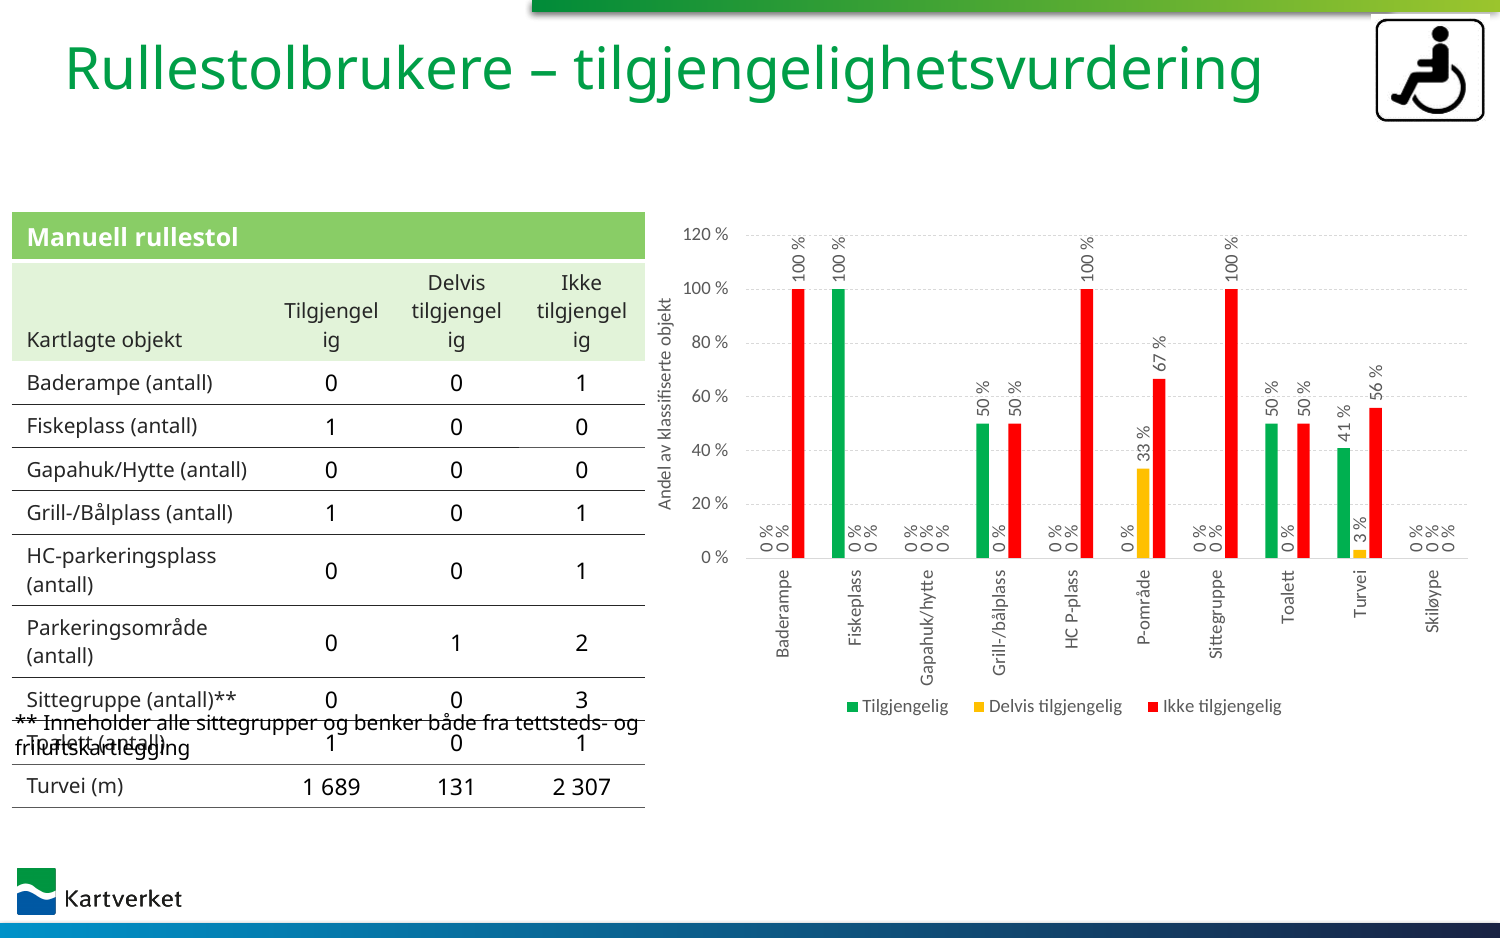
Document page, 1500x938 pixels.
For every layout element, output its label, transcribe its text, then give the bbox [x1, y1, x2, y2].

table_cell Grill-/Bålplass (antall) [12, 491, 269, 534]
table_cell 0 [394, 361, 519, 404]
table_cell Gapahuk/Hytte (antall) [12, 448, 269, 490]
picture [1371, 13, 1491, 127]
table_cell Kartlagte objekt [12, 263, 269, 361]
table_cell 0 [394, 448, 519, 490]
table_cell 1 689 [269, 768, 394, 807]
table_cell Parkeringsområde (antall) [12, 606, 269, 677]
picture [643, 218, 1480, 728]
table_cell 3 [519, 678, 638, 702]
table_cell 0 [269, 678, 394, 702]
table_cell 2 307 [519, 768, 645, 807]
table_cell 1 [269, 405, 394, 447]
table_cell Delvis tilgjengelig [394, 263, 519, 361]
table_cell 0 [394, 405, 519, 447]
table_cell 0 [269, 361, 394, 404]
table_cell 1 [269, 491, 394, 534]
text_box ** Inneholder alle sittegrupper og benker både fra tettsteds- og friluftskartlegging [0, 702, 745, 768]
table_cell 1 [394, 606, 519, 677]
table_cell 0 [269, 606, 394, 677]
table_cell Ikke tilgjengelig [519, 263, 638, 361]
table_cell Turvei (m) [12, 768, 269, 807]
table_cell 0 [269, 448, 394, 490]
text_box Rullestolbrukere – tilgjengelighetsvurdering [49, 12, 1372, 109]
table_cell Fiskeplass (antall) [12, 405, 269, 447]
table_cell 0 [394, 678, 519, 702]
table_cell HC-parkeringsplass (antall) [12, 535, 269, 605]
table_cell Tilgjengelig [269, 263, 394, 361]
table_cell Sittegruppe (antall)** [12, 678, 269, 702]
table_cell 1 [519, 361, 638, 404]
table_cell 1 [519, 491, 638, 534]
table_cell 0 [394, 535, 519, 605]
table_cell Baderampe (antall) [12, 361, 269, 404]
table_header Manuell rullestol [12, 212, 645, 259]
table_cell 2 [519, 606, 638, 677]
table_cell 0 [519, 405, 638, 447]
table_cell 0 [394, 491, 519, 534]
table_cell 0 [519, 448, 638, 490]
table_cell 131 [394, 768, 519, 807]
table_cell 1 [519, 535, 638, 605]
table_cell 0 [269, 535, 394, 605]
